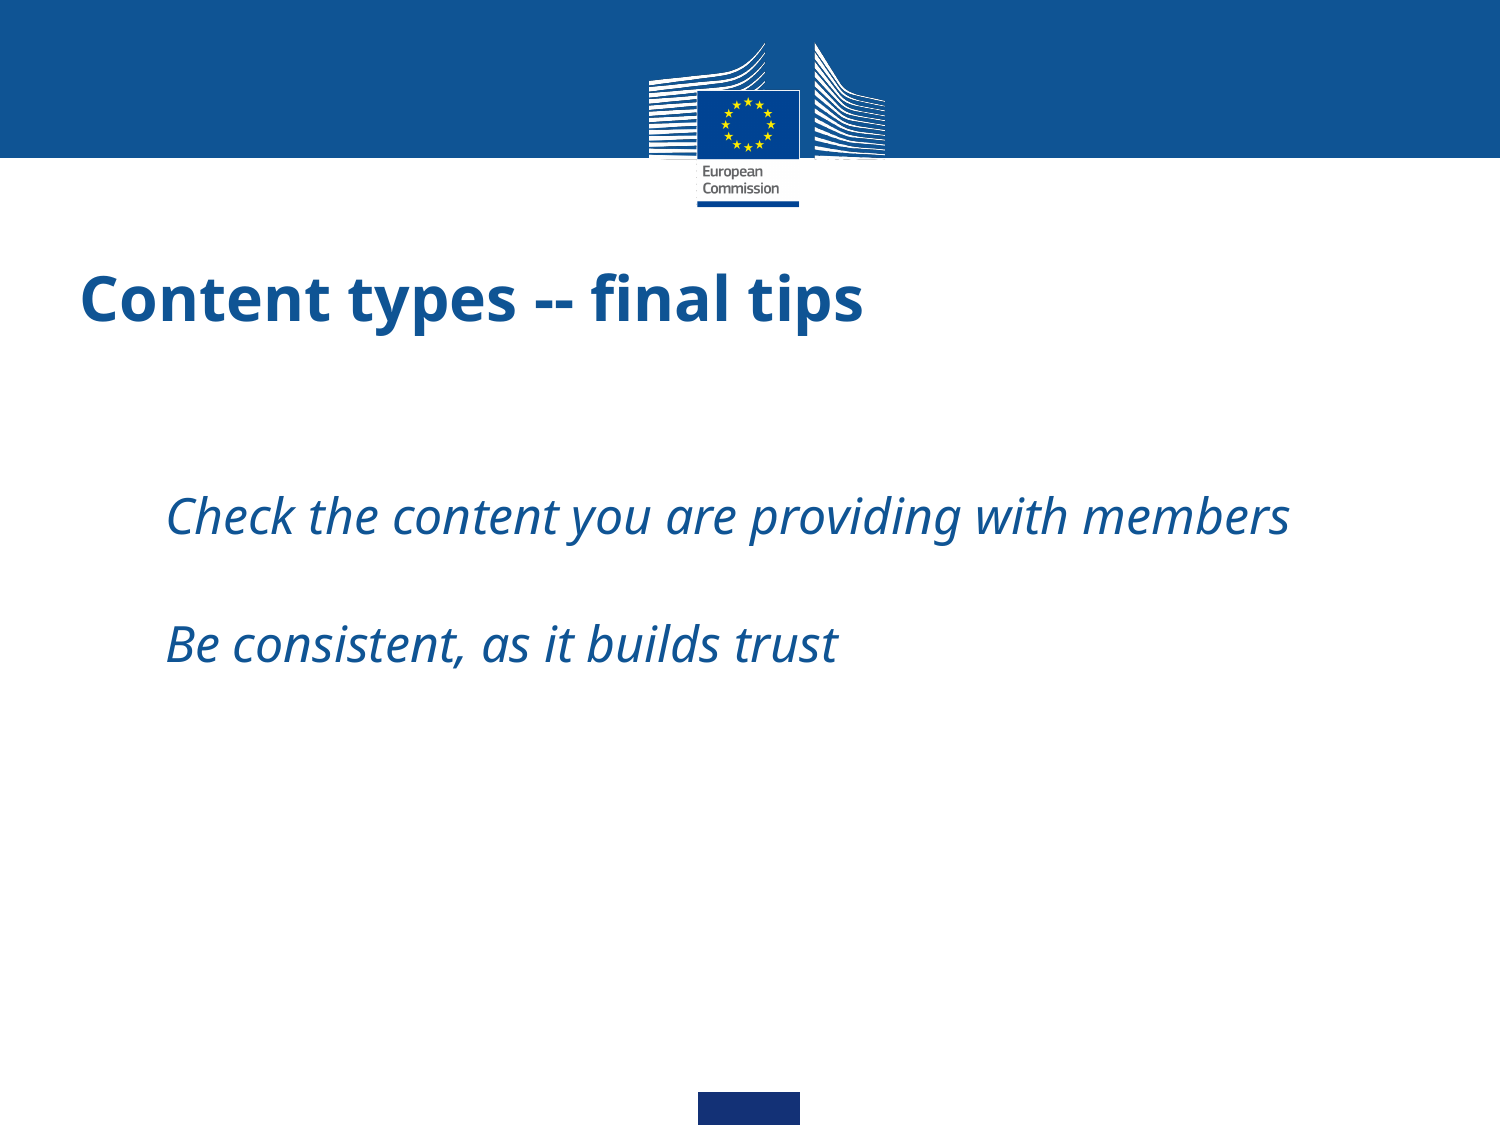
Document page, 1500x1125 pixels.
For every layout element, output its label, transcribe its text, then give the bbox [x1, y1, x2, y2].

title Content types -- final tips [64, 219, 1415, 374]
list Check the content you are providing with members Be consistent, as it builds trust [75, 408, 1425, 988]
picture [649, 42, 885, 208]
